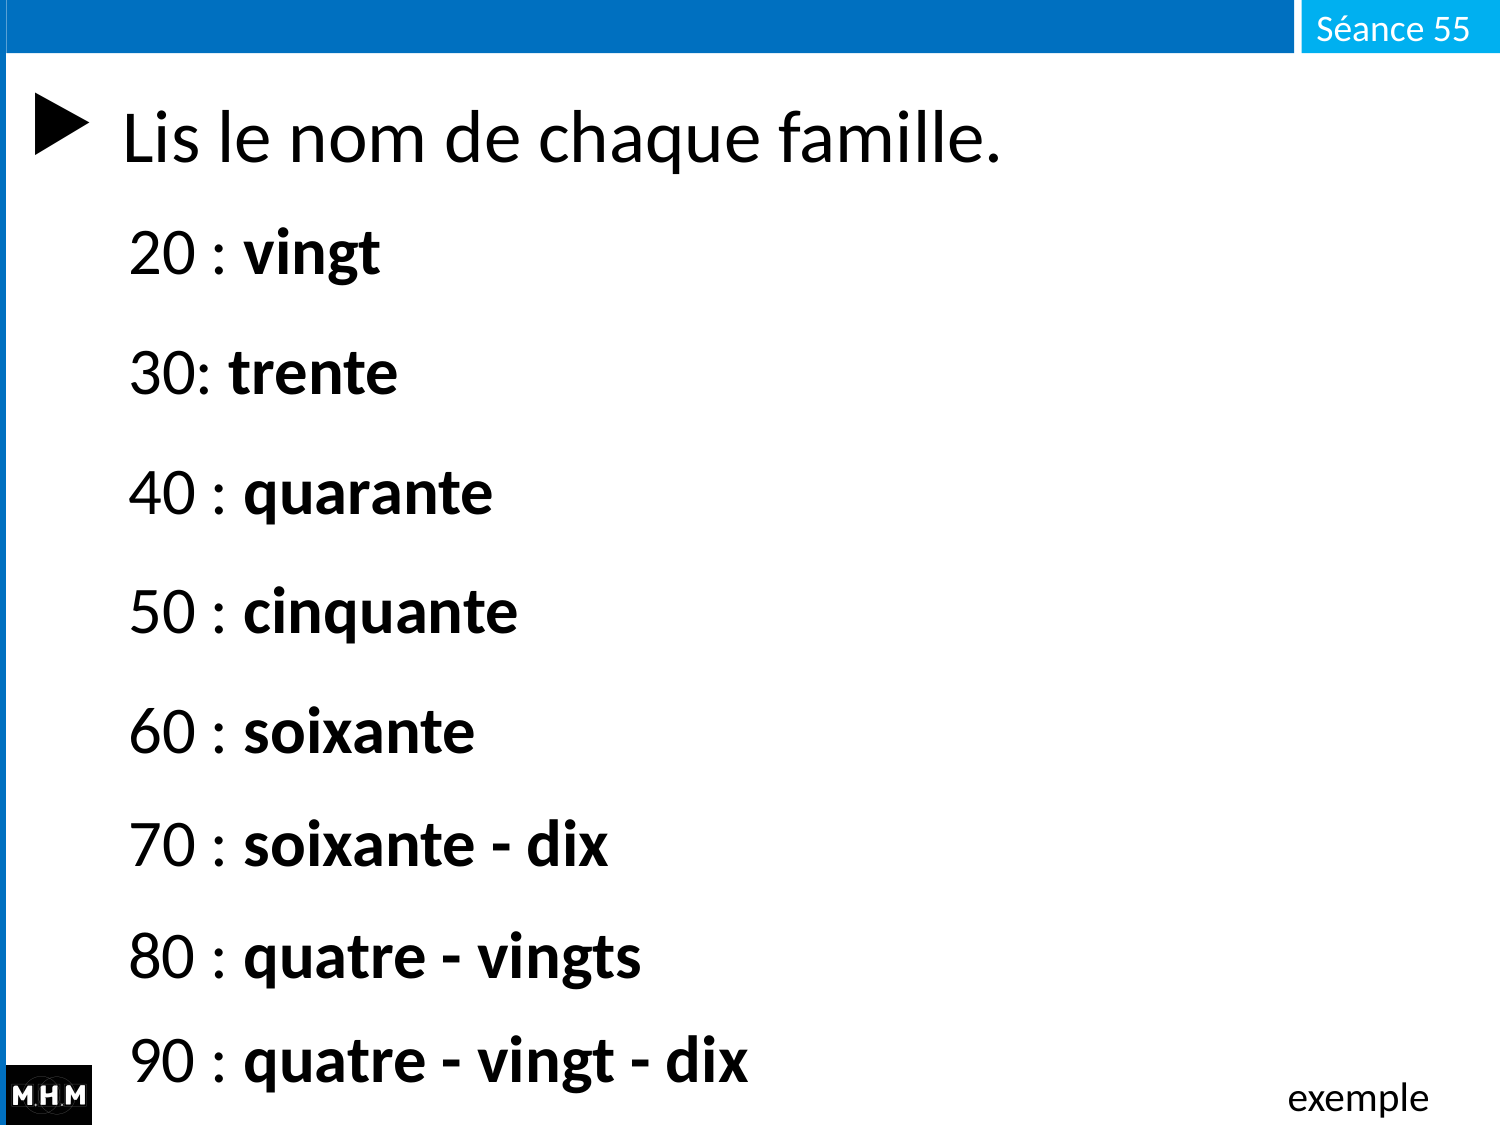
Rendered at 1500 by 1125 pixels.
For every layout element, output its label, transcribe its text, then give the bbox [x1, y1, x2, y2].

text_box 20 : vingt 30: trente 40 : quarante 50 : cinquante 60 : soixante [113, 160, 857, 775]
text_box exemple [1272, 1068, 1500, 1125]
title Lis le nom de chaque famille. [13, 58, 1453, 219]
text_box 80 : quatre - vingts [113, 864, 818, 968]
picture [6, 1065, 92, 1125]
text_box 90 : quatre - vingt - dix [113, 968, 831, 1103]
text_box 70 : soixante - dix [113, 752, 782, 864]
